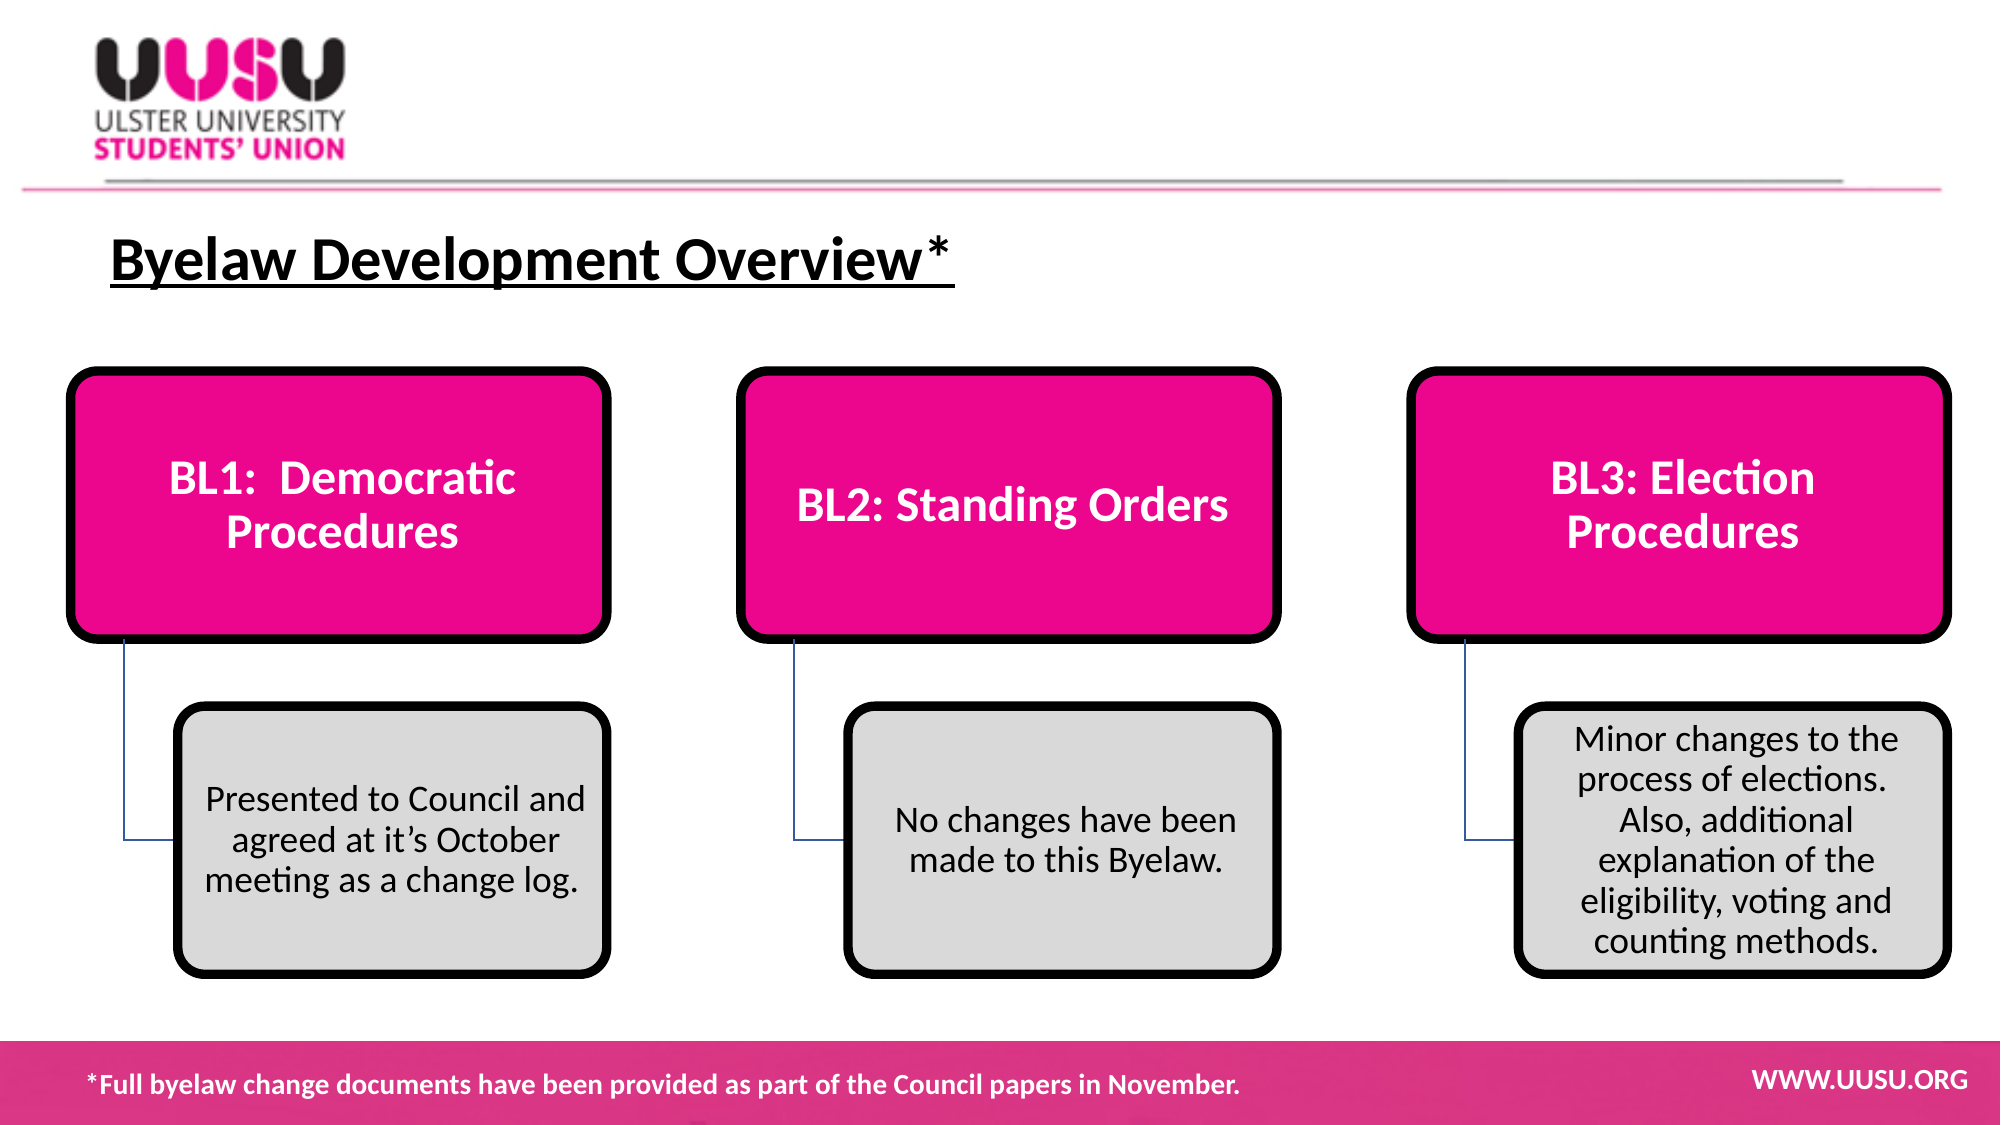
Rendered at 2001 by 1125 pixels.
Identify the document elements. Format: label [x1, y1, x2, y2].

picture [0, 0, 1990, 200]
text_box [70, 340, 1948, 1006]
text_box [70, 195, 1116, 307]
picture [0, 1041, 2000, 1125]
